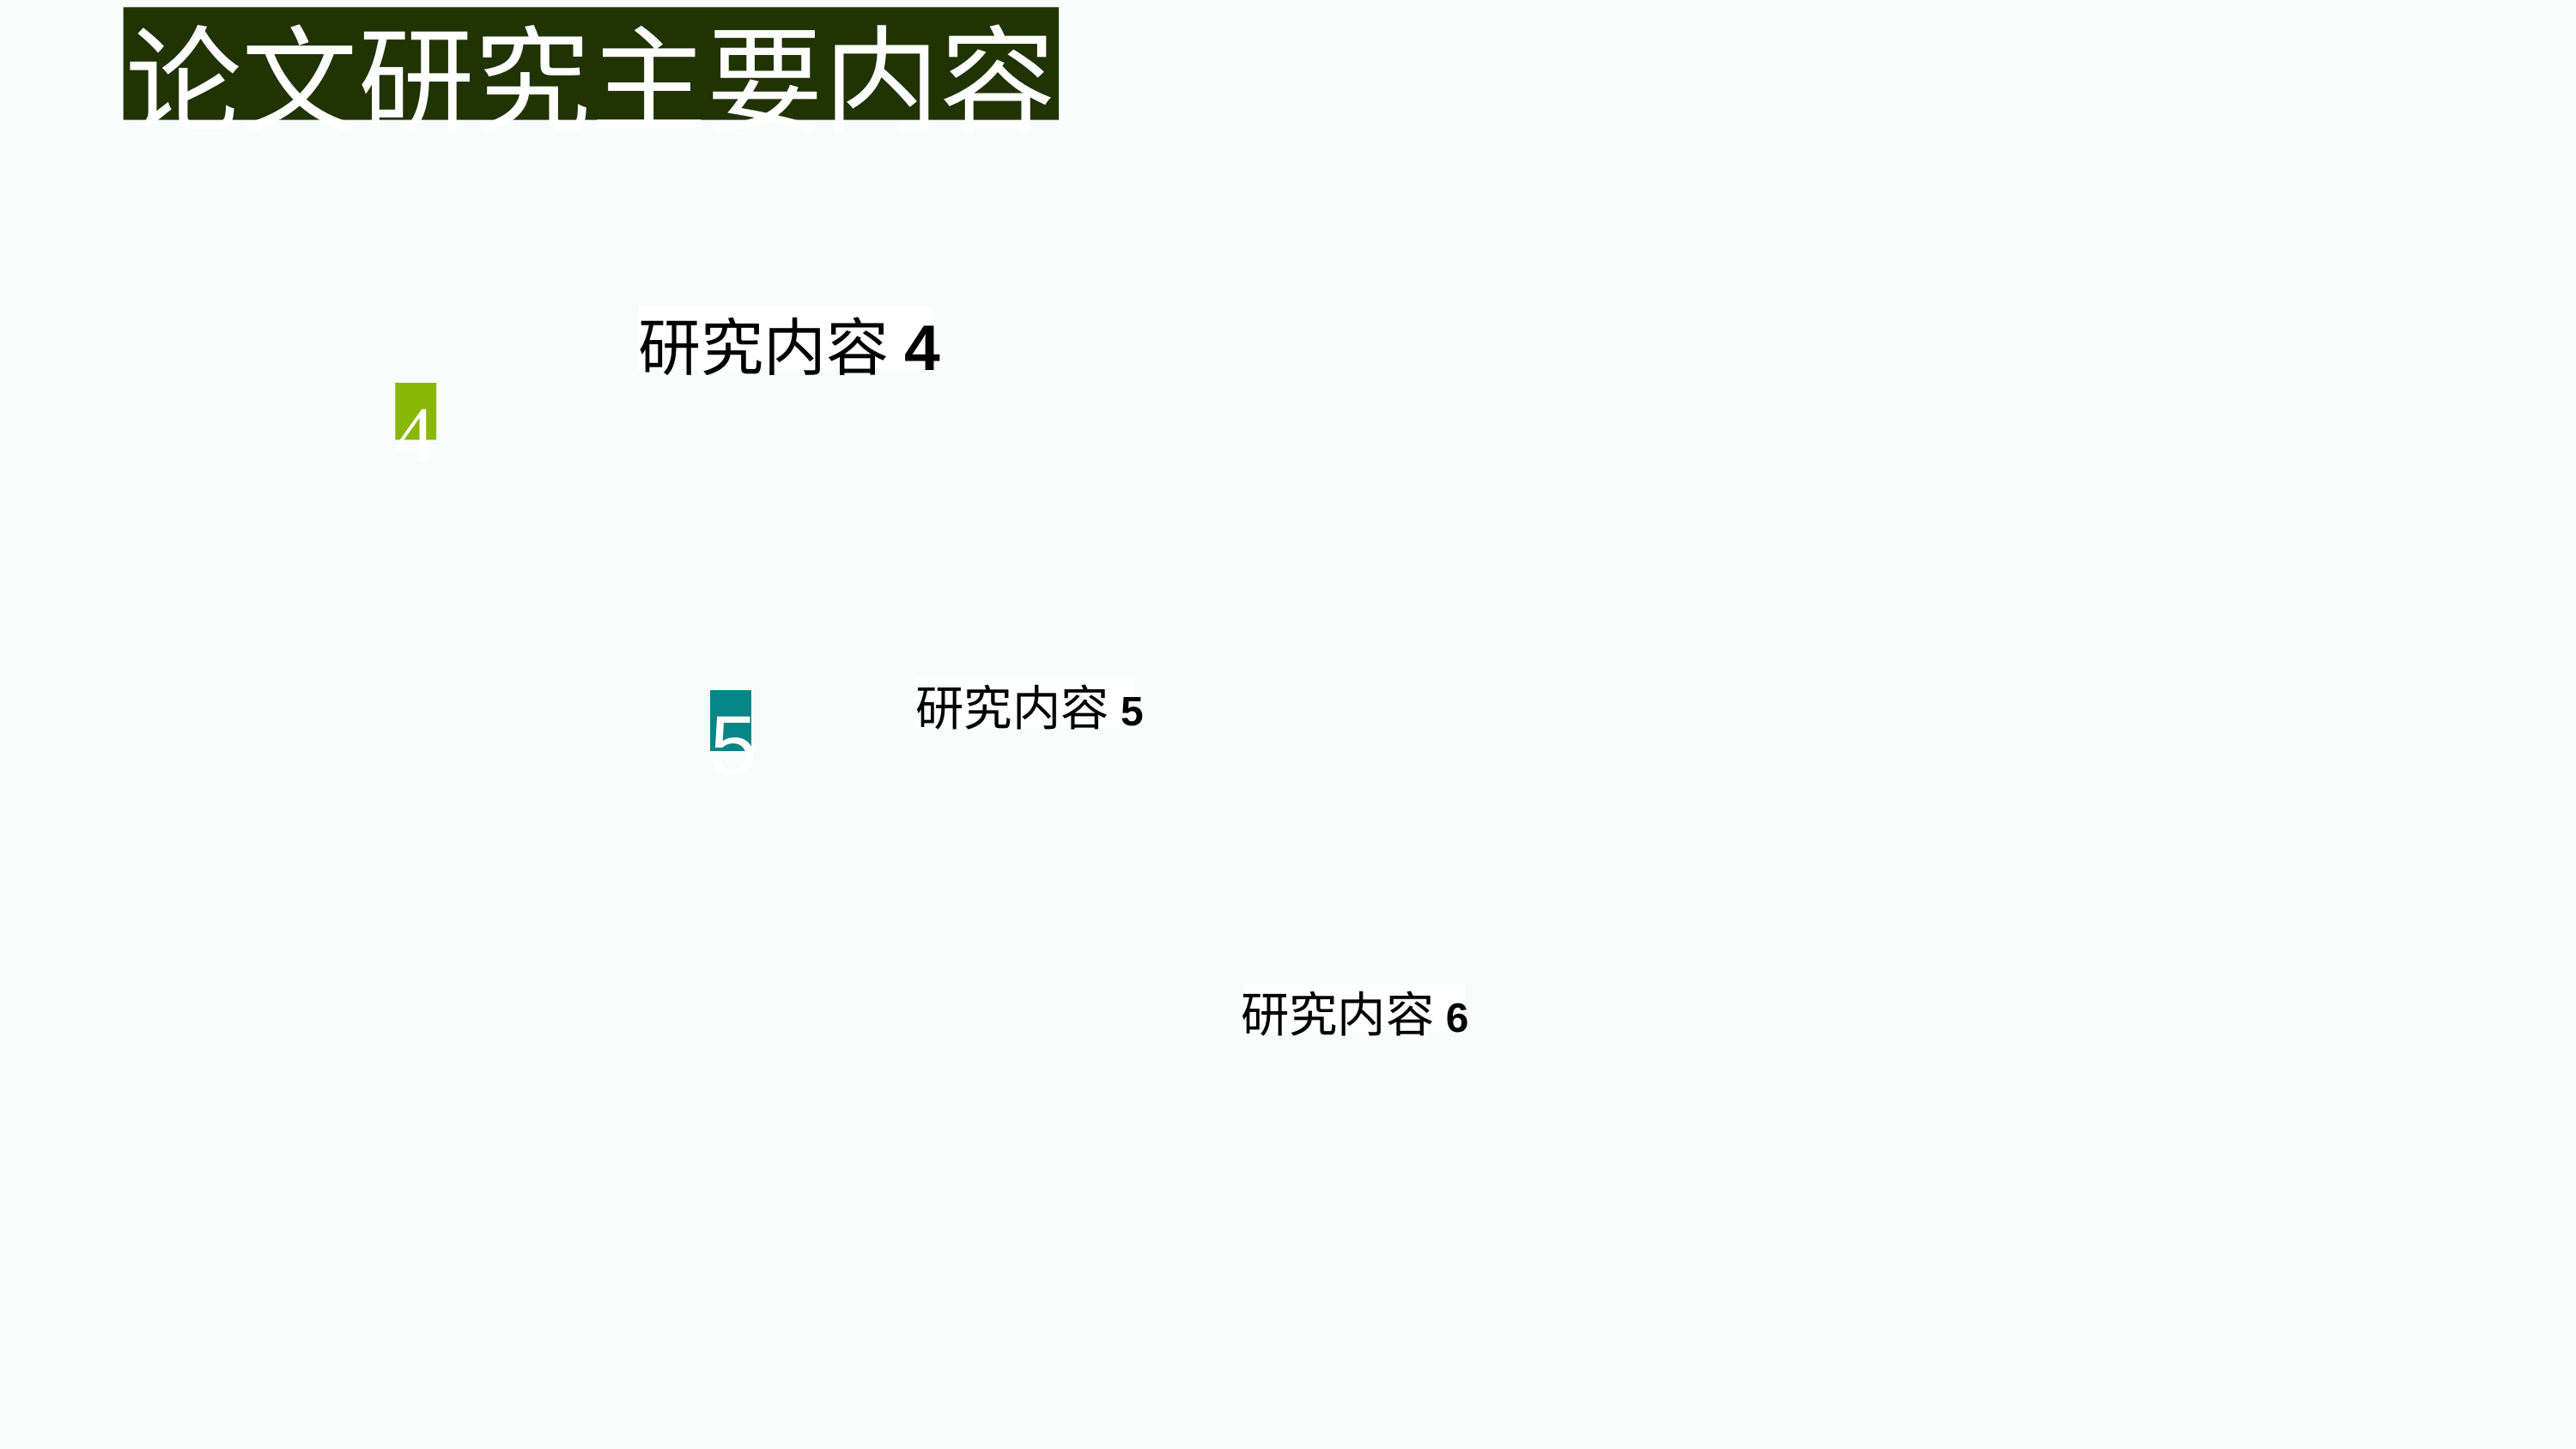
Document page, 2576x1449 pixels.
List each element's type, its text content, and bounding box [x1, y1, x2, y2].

text_box 4 [395, 382, 437, 440]
text_box 研究内容5 [915, 677, 1134, 728]
text_box 5 [710, 690, 751, 751]
text_box 研究内容6 [1244, 983, 1466, 1033]
text_box 论文研究主要内容 [123, 7, 1060, 120]
text_box 研究内容4 [638, 306, 933, 371]
